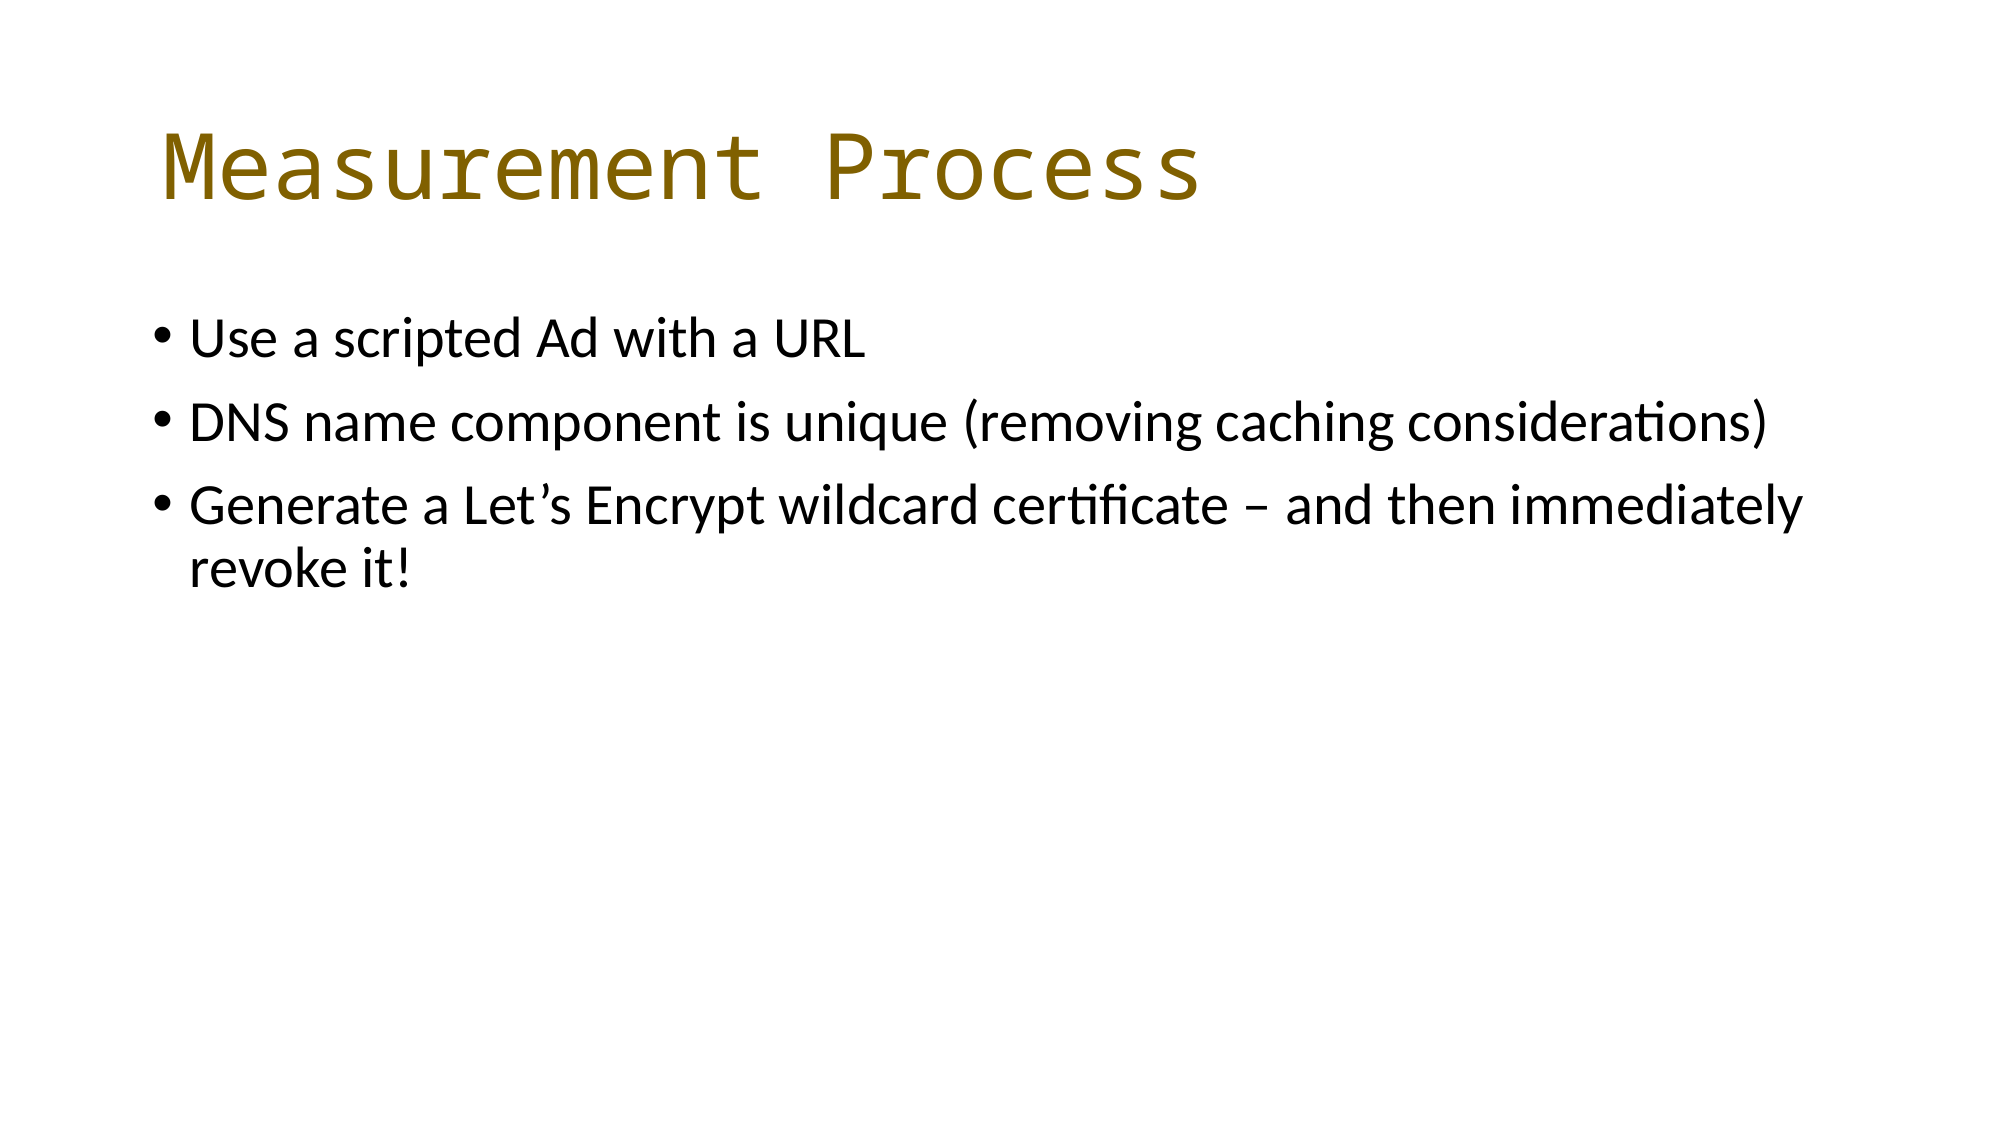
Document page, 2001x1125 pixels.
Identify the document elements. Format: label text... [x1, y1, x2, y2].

list Use a scripted Ad with a URL DNS name component is unique (removing caching considerations) Generate a Let’s Encrypt wildcard certificate – and then immediately revoke it! [137, 299, 1863, 1014]
title Measurement Process [147, 61, 1873, 279]
